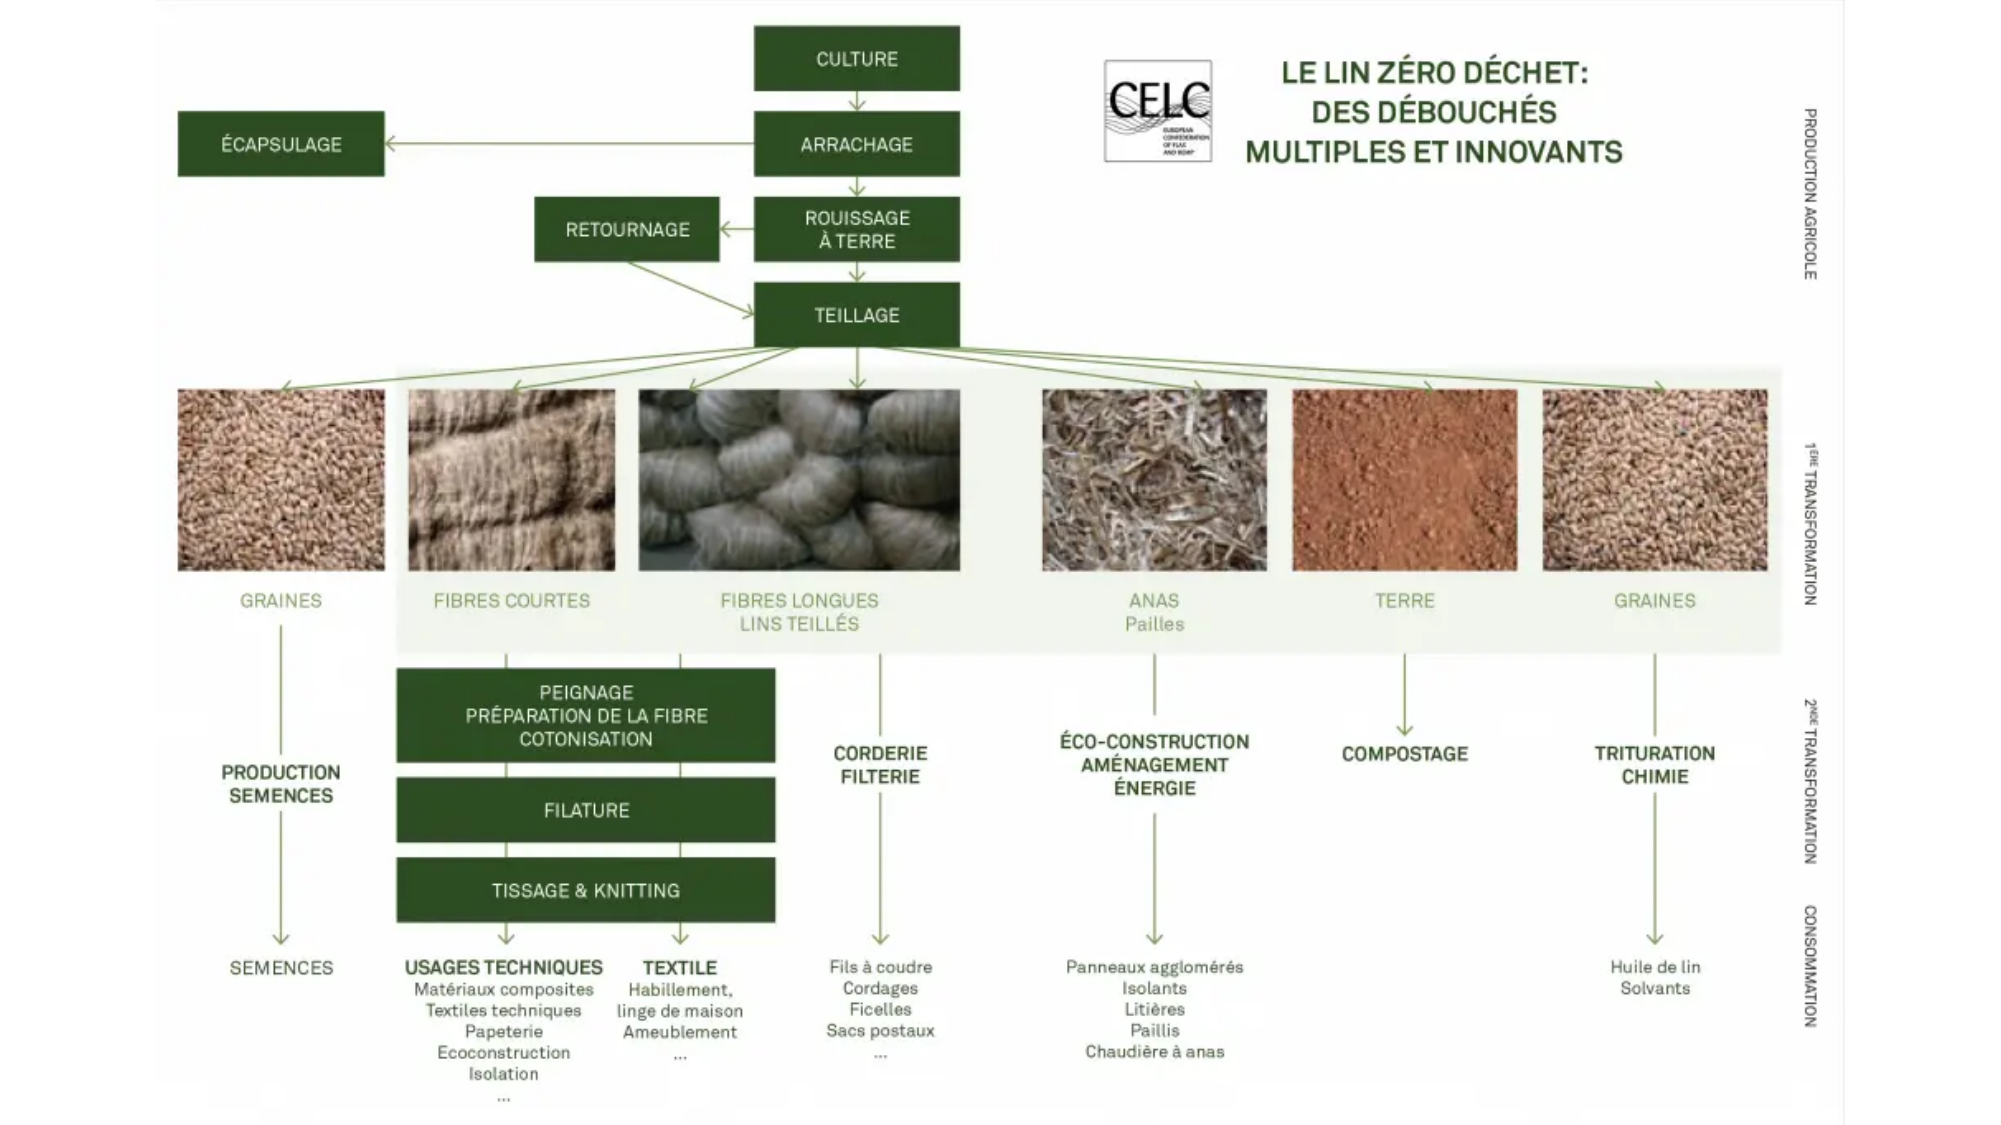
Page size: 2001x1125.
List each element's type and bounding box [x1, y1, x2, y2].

picture [155, 0, 1845, 1125]
